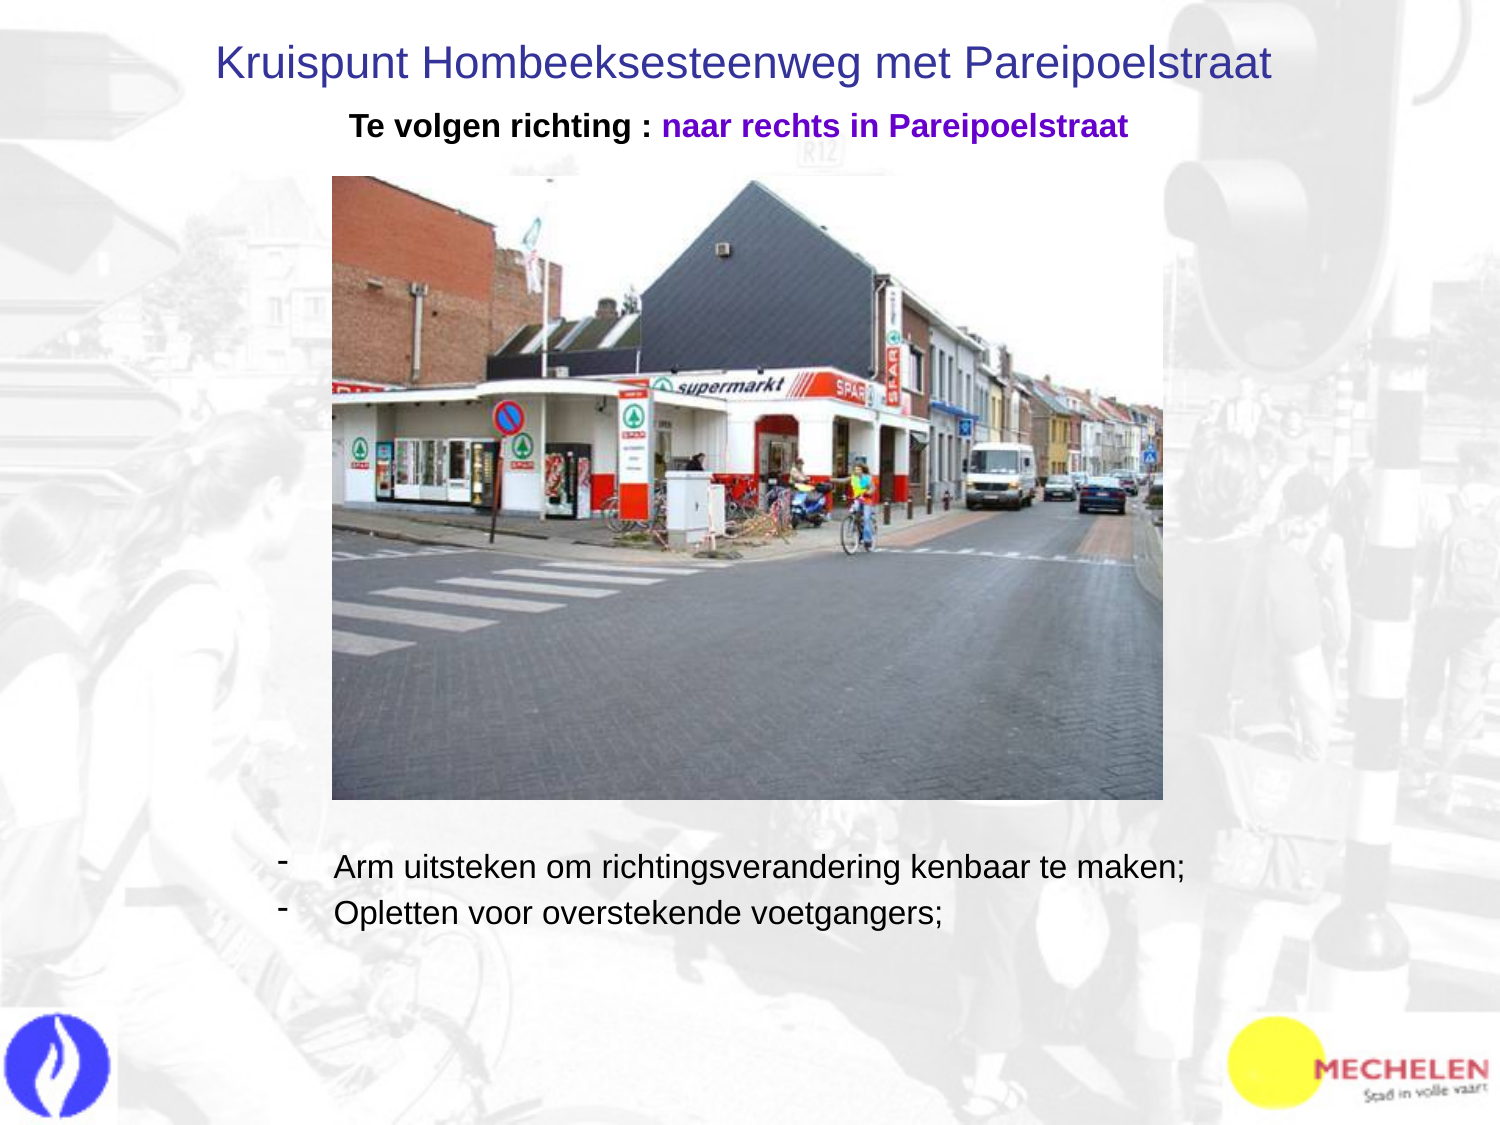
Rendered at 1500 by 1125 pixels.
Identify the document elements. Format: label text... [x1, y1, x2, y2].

text_box Arm uitsteken om richtingsverandering kenbaar te maken; Opletten voor overstekende voetgangers; [262, 837, 1313, 1000]
text_box Kruispunt Hombeeksesteenweg met Pareipoelstraat Te volgen richting : naar rechts in Pareipoelstraat [174, 24, 1313, 152]
picture [0, 0, 1500, 1125]
